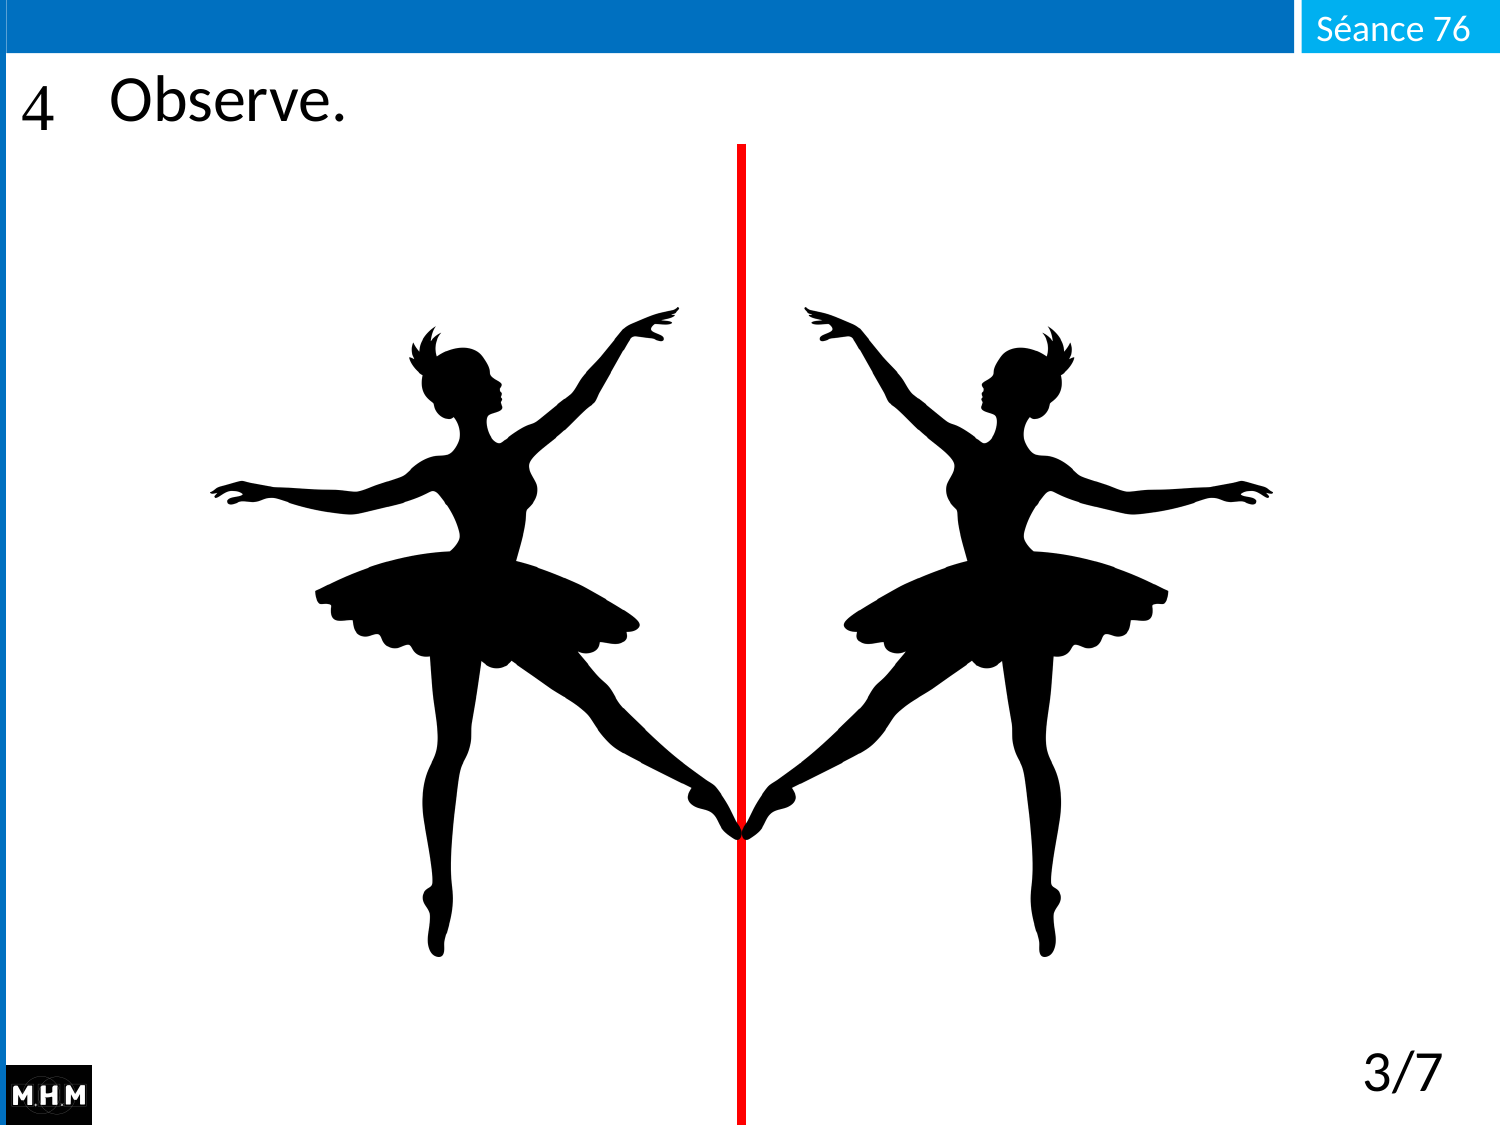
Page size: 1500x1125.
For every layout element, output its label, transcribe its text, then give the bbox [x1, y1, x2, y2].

text_box 3/7 [1319, 1026, 1488, 1111]
picture [209, 307, 1273, 957]
picture [6, 1065, 92, 1125]
title Observe. [94, 57, 1389, 144]
